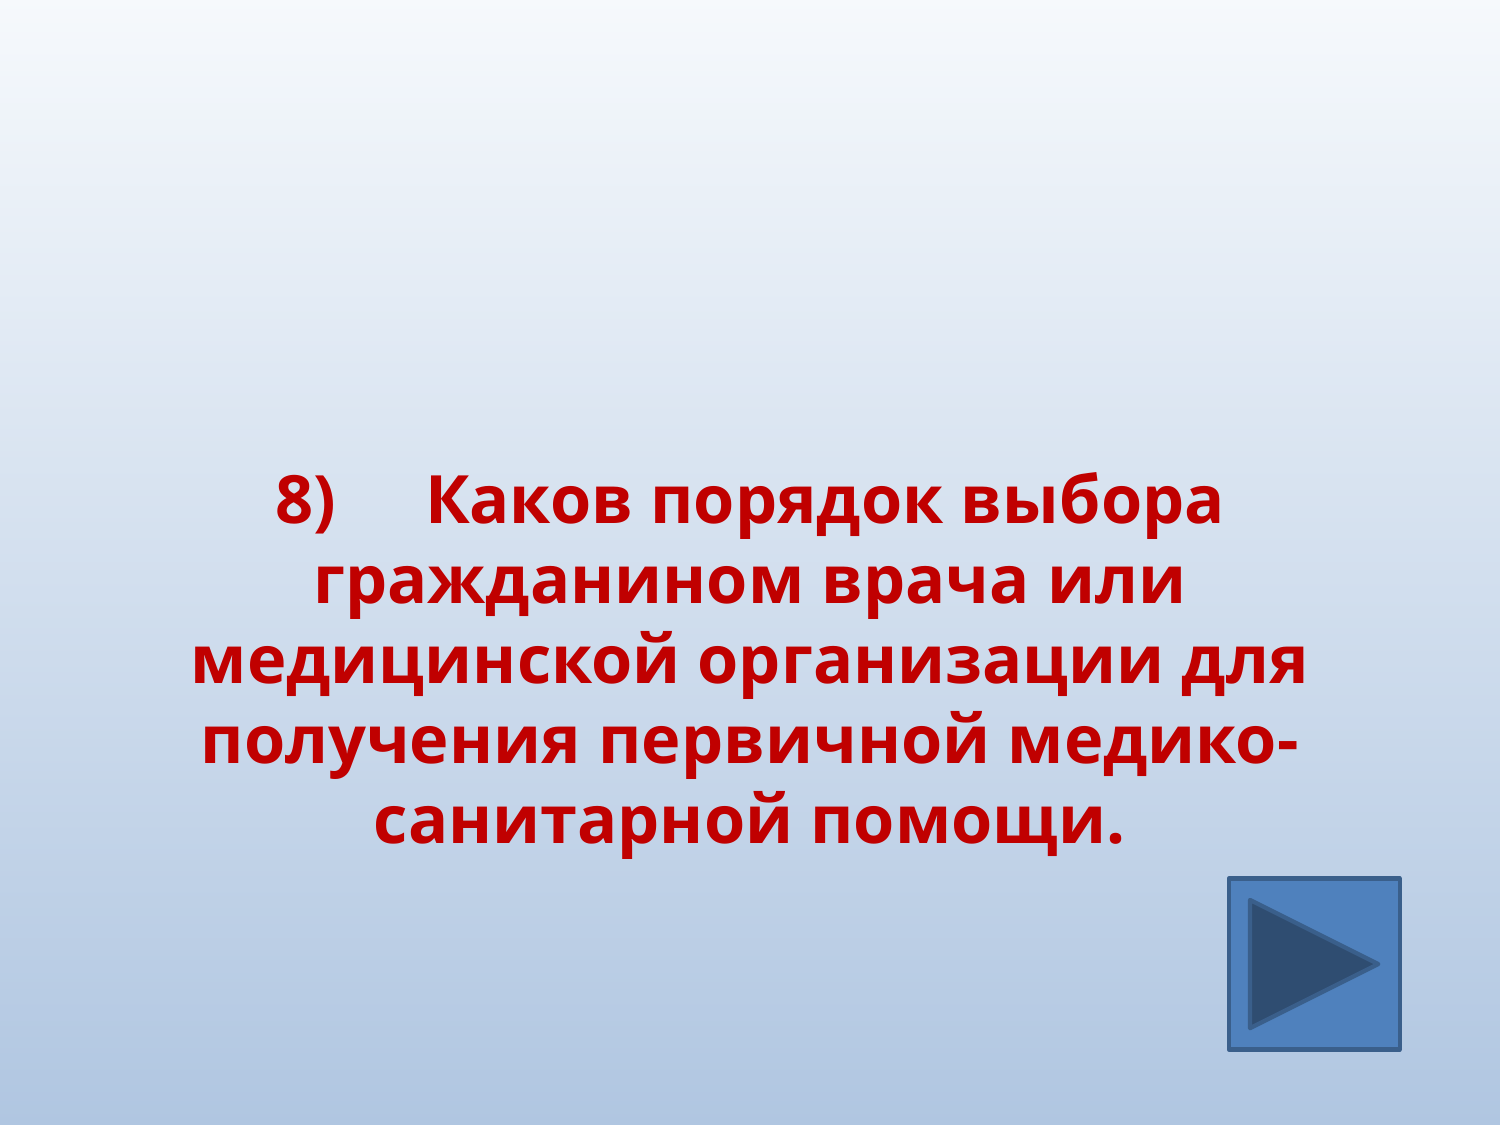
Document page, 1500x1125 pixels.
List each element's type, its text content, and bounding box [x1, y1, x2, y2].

text_box [1227, 876, 1402, 1052]
list 8) Каков порядок выбора гражданином врача или медицинской организации для получения первичной медико-санитарной помощи. [75, 262, 1425, 1005]
